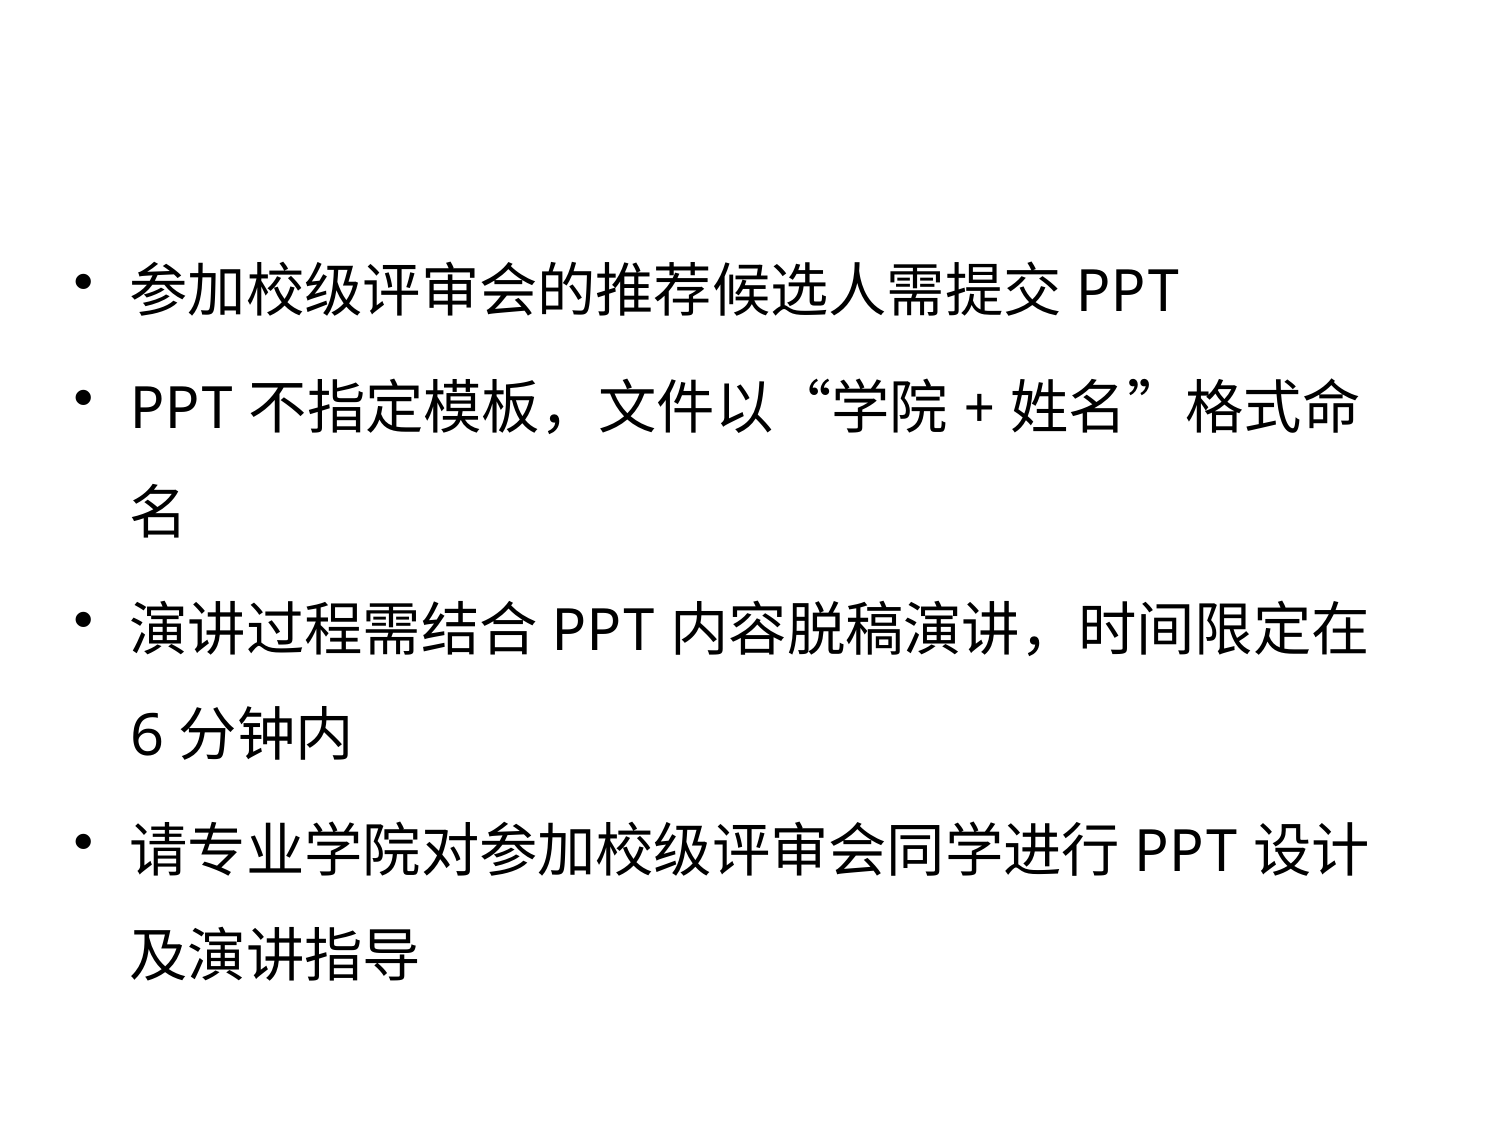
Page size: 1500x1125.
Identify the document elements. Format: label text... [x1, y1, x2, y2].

list 参加校级评审会的推荐候选人需提交PPT PPT不指定模板，文件以“学院+姓名”格式命名 演讲过程需结合PPT内容脱稿演讲，时间限定在6分钟内 请专业学院对参加校级评审会同学进行PPT设计及演讲指导 [58, 210, 1409, 1072]
